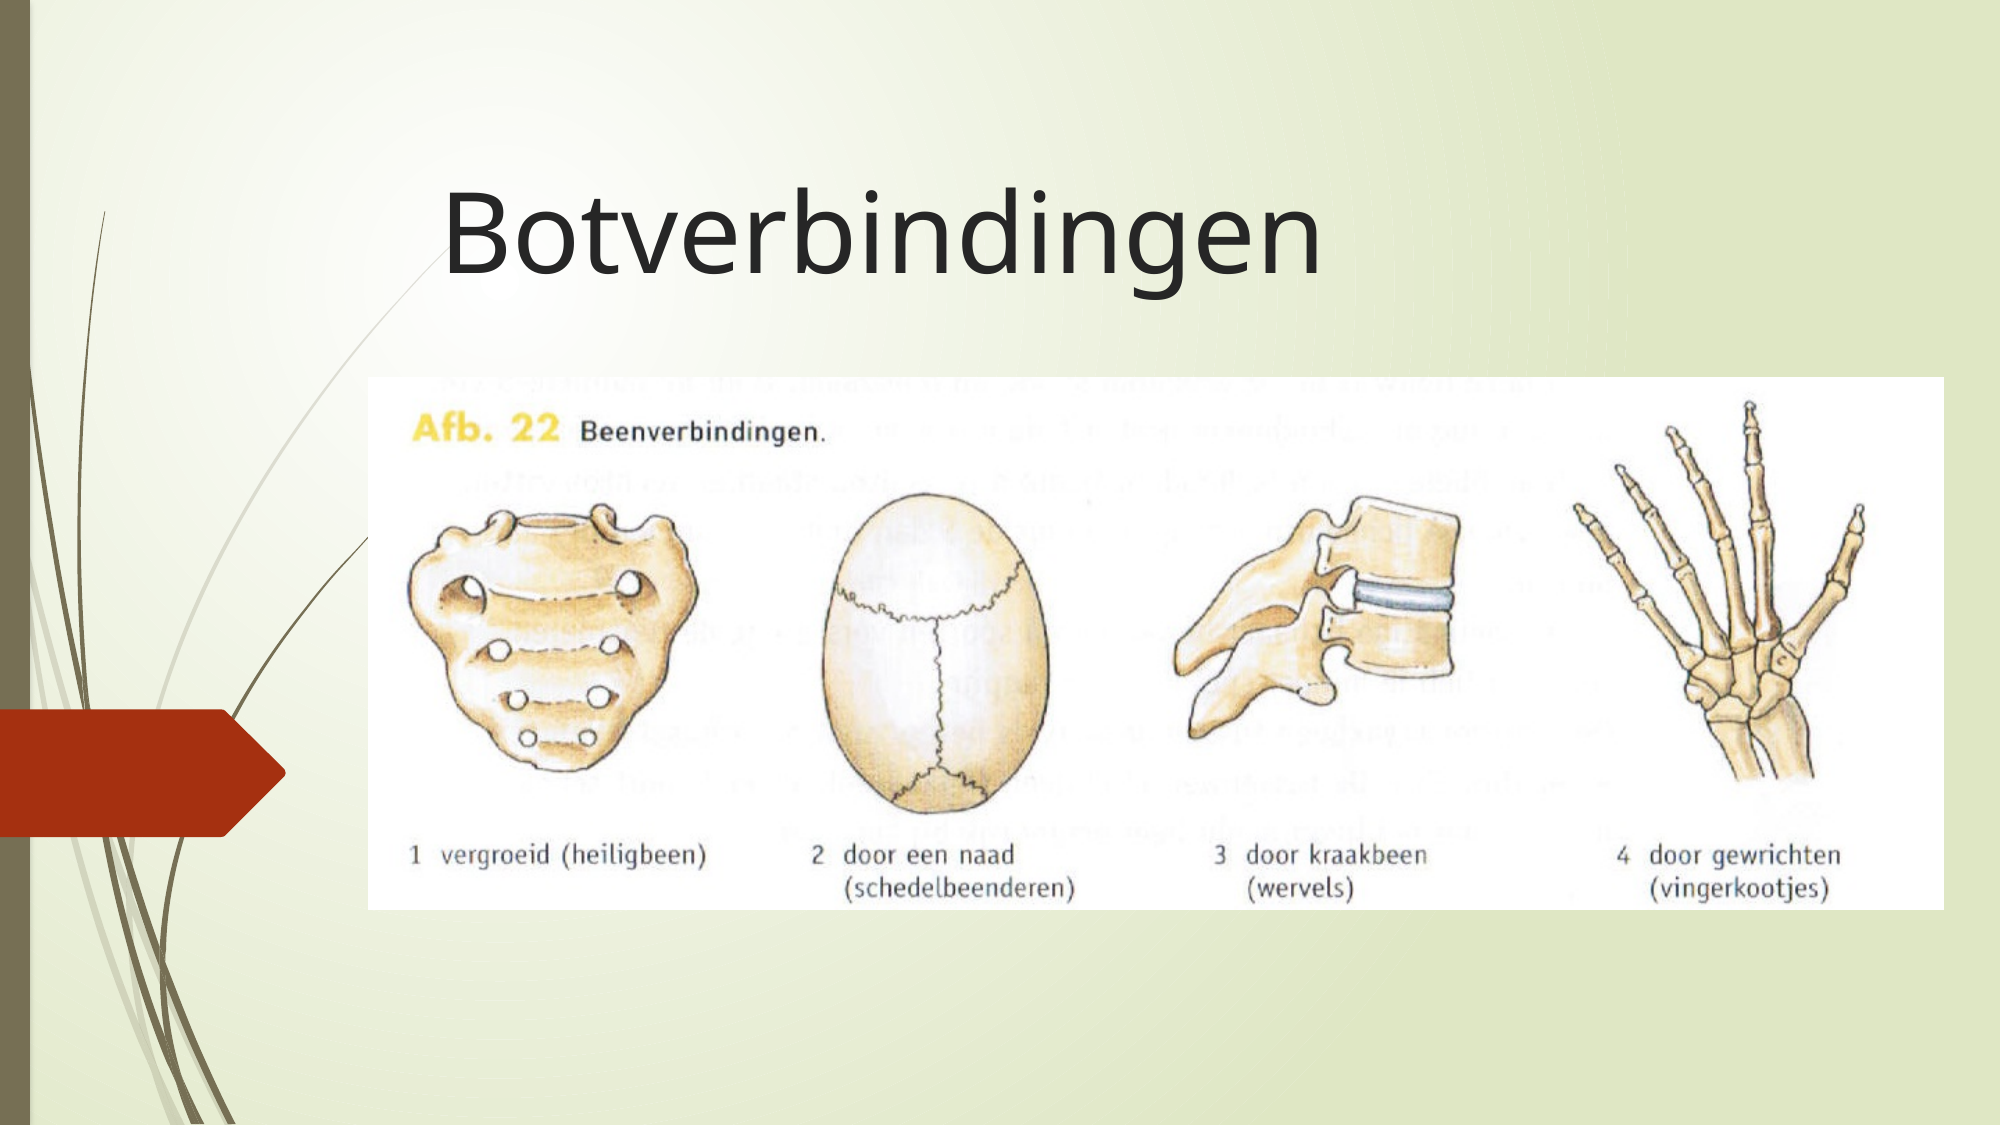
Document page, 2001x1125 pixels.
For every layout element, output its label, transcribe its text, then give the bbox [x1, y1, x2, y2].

title Botverbindingen [424, 33, 1888, 304]
picture [368, 377, 1944, 910]
